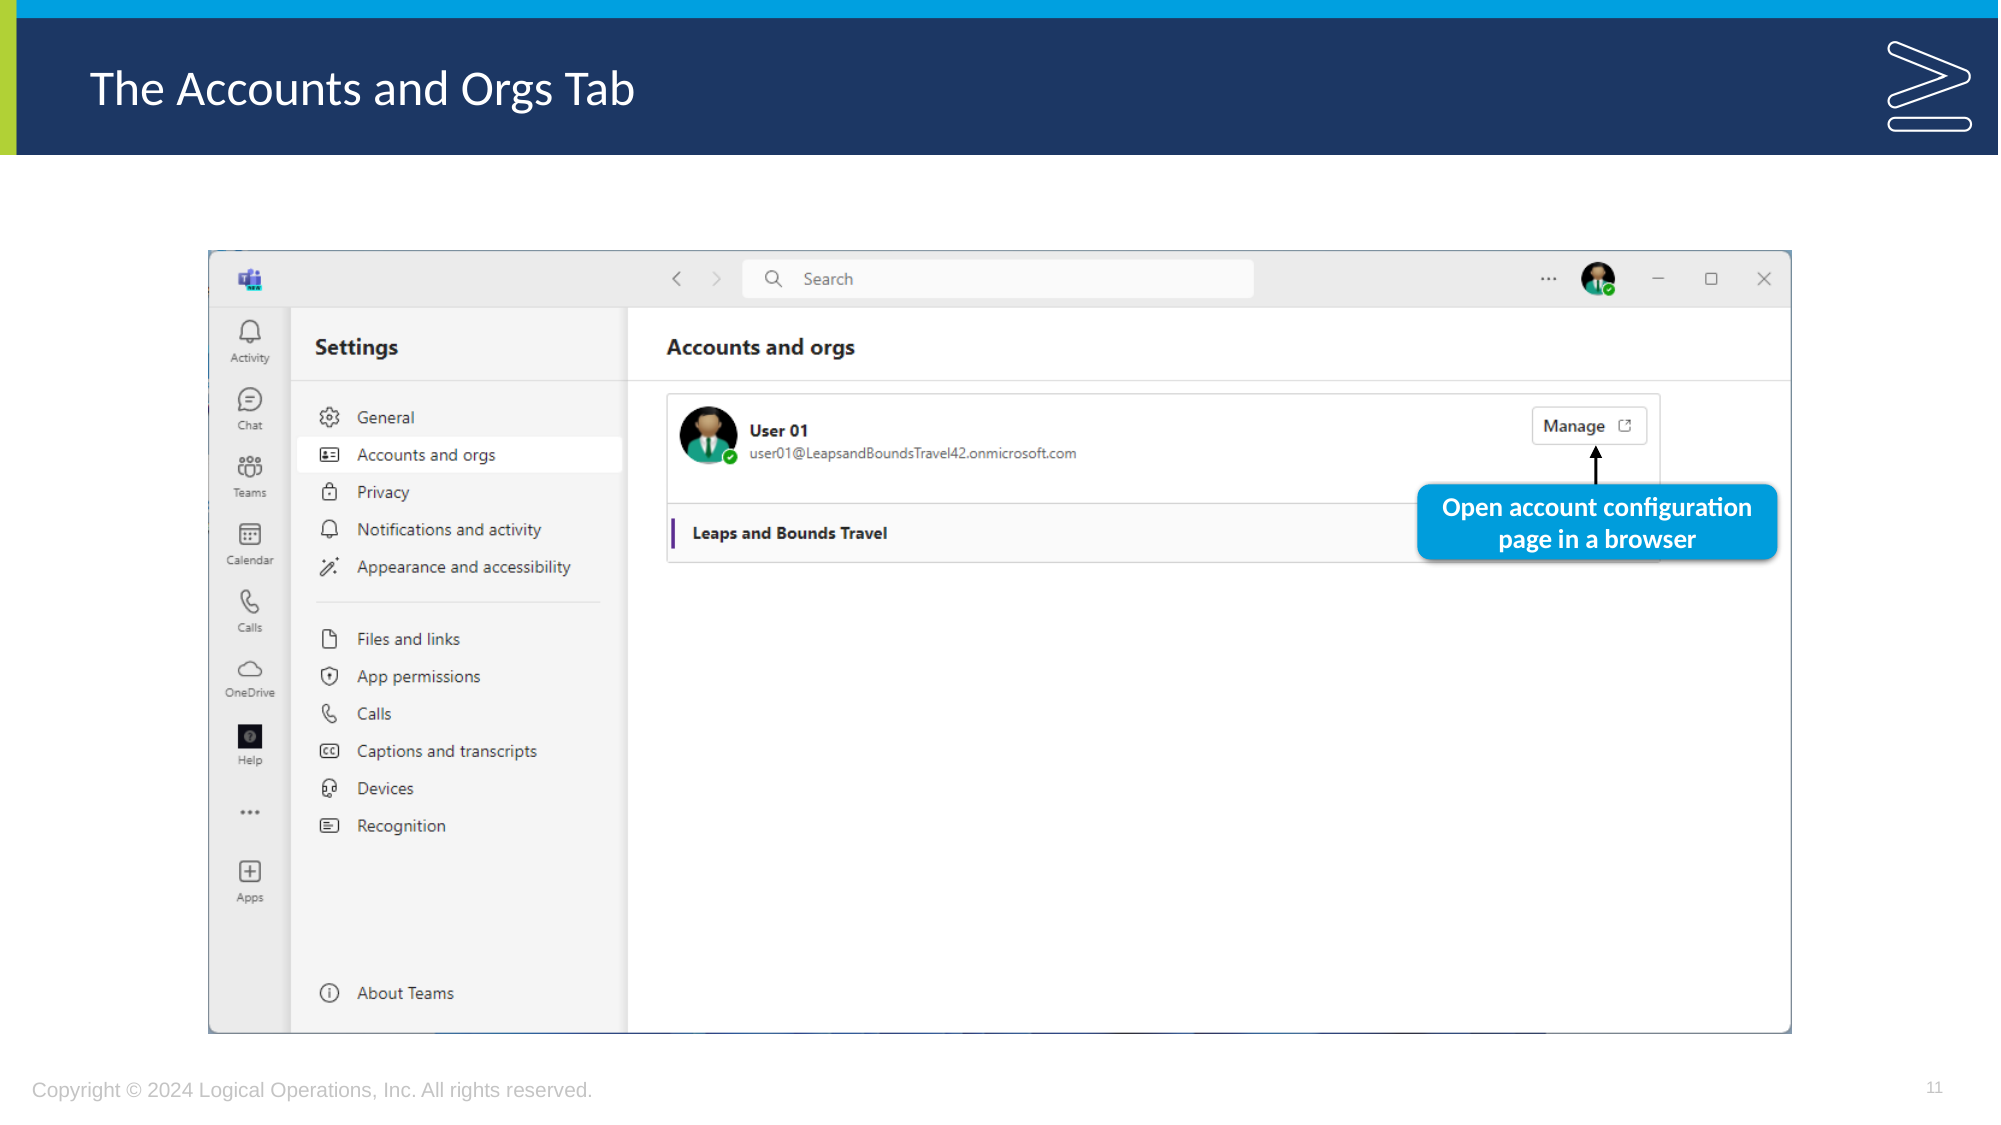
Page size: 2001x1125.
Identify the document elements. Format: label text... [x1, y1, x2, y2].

picture [207, 250, 1792, 1035]
slide_number 11 [1491, 1057, 1959, 1118]
picture [1850, 19, 1998, 155]
title The Accounts and Orgs Tab [74, 16, 1850, 155]
picture [0, 0, 74, 155]
